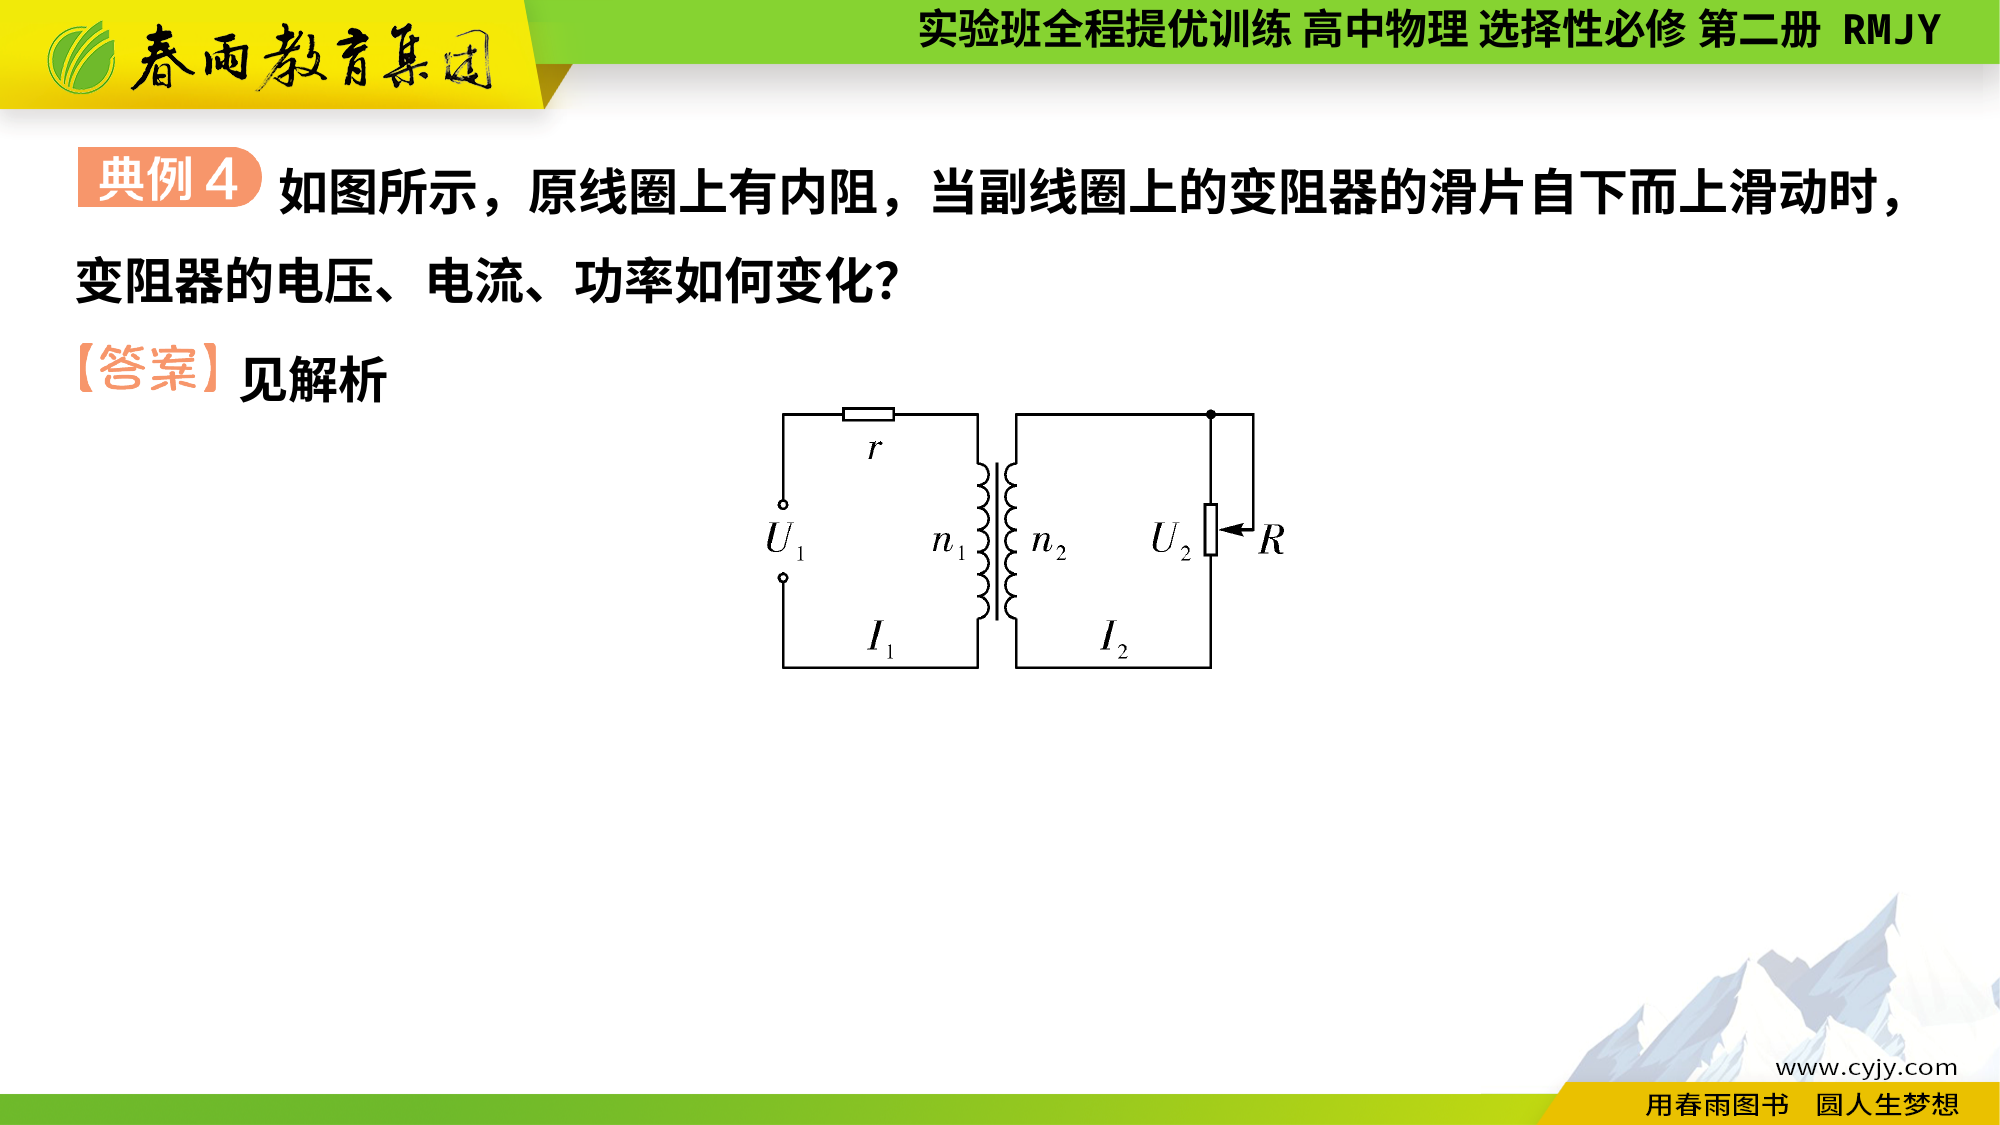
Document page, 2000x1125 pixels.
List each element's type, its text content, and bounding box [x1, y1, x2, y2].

picture [0, 0, 2000, 1125]
text_box 见解析 [223, 311, 404, 417]
list 如图所示，原线圈上有内阻，当副线圈上的变阻器的滑片自下而上滑动时，变阻器的电压、电流、功率如何变化？ [59, 122, 1944, 308]
